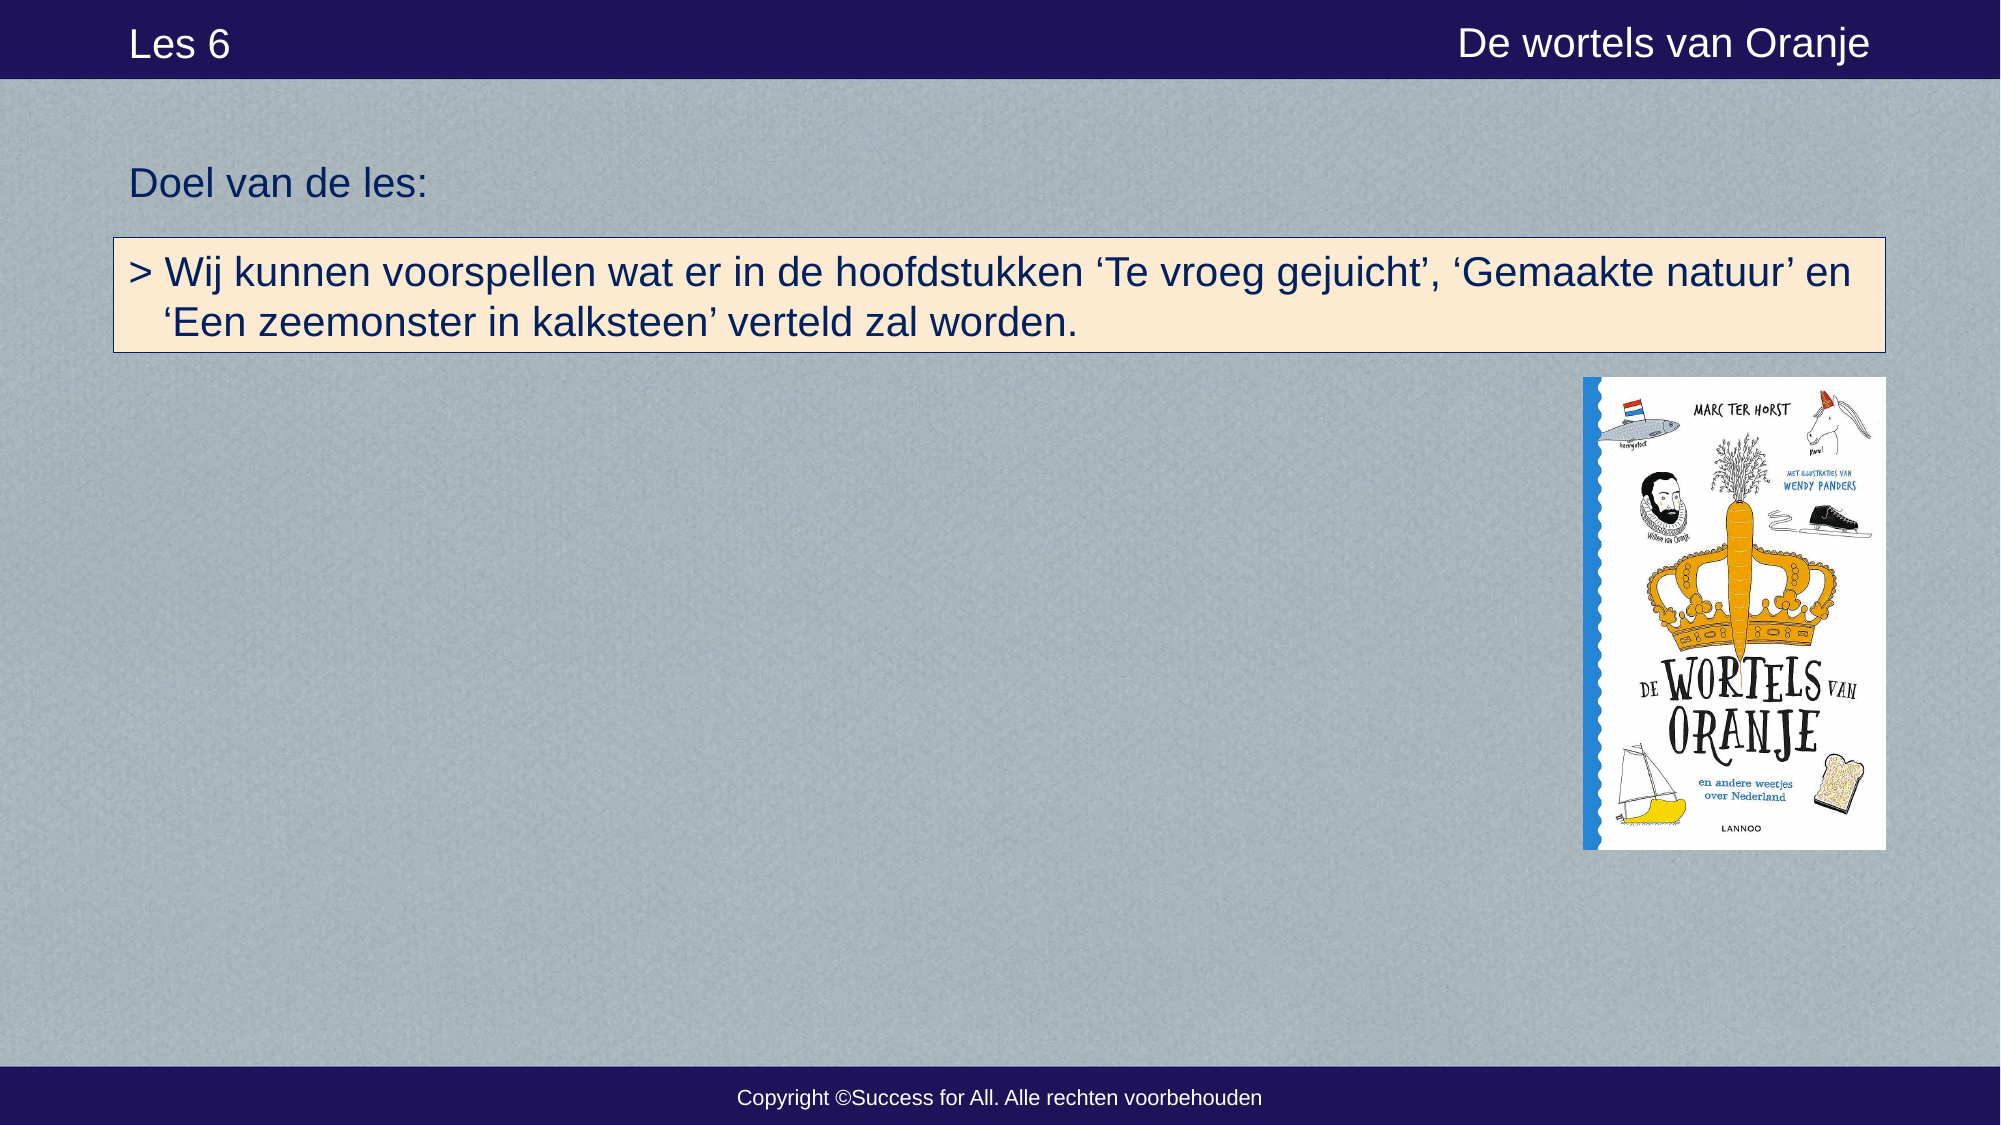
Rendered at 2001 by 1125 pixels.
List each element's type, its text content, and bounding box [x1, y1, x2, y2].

text_box Copyright ©Success for All. Alle rechten voorbehouden [0, 1076, 2000, 1125]
picture [0, 0, 2001, 1125]
text_box > Wij kunnen voorspellen wat er in de hoofdstukken ‘Te vroeg gejuicht’, ‘Gemaakte natuur’ en ‘Een zeemonster in kalksteen’ verteld zal worden. [113, 237, 1886, 353]
text_box Doel van de les: [113, 148, 1635, 214]
text_box Les 6 [114, 9, 354, 75]
text_box De wortels van Oranje [999, 8, 1886, 73]
